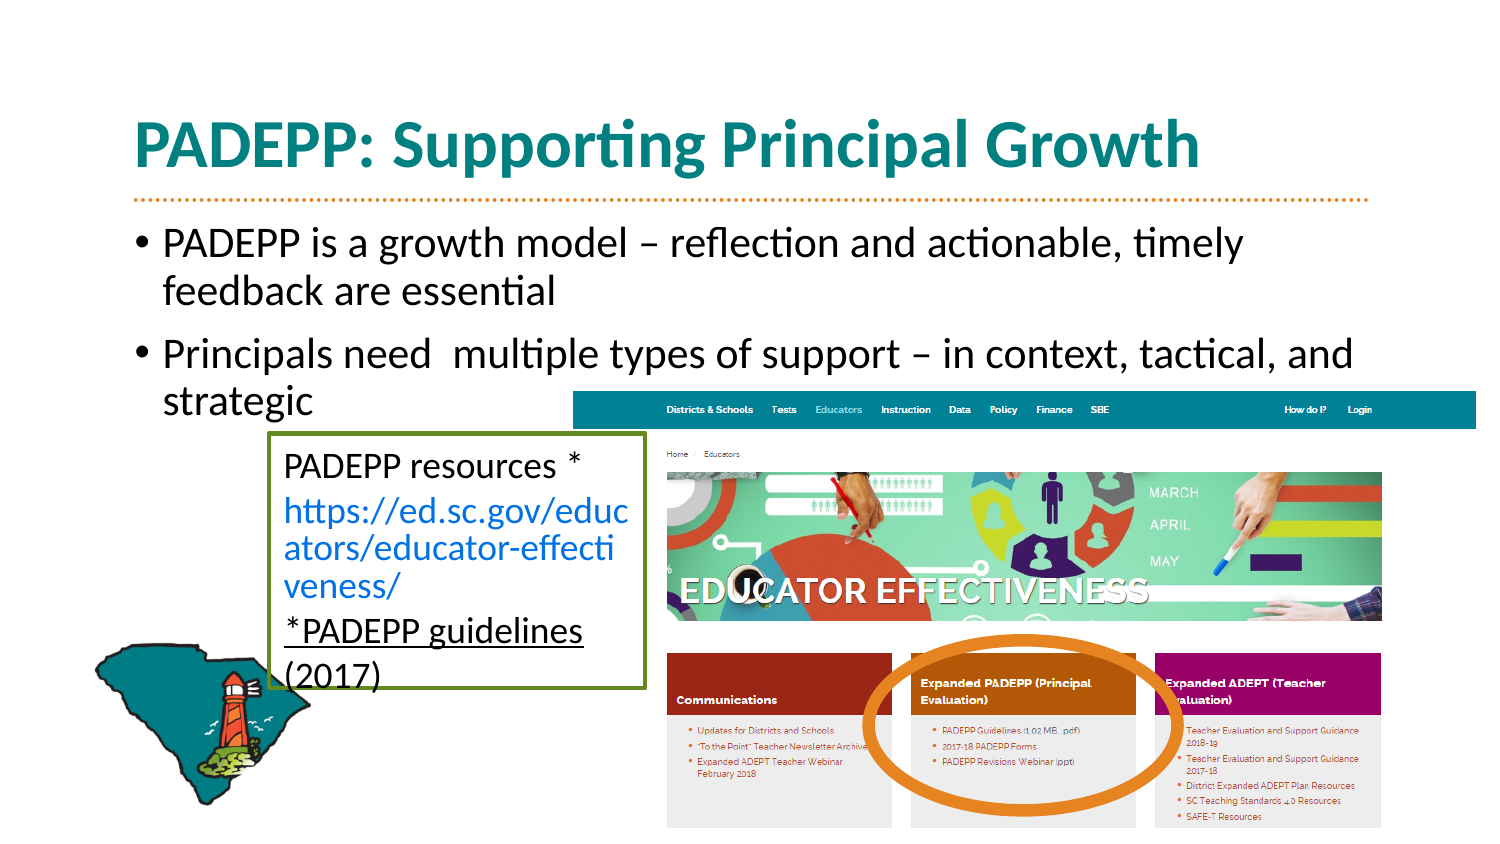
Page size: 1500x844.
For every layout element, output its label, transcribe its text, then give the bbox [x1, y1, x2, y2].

picture [570, 388, 1480, 836]
title PADEPP: Supporting Principal Growth [134, 24, 1366, 182]
picture [82, 602, 323, 843]
text_box PADEPP resources *https://ed.sc.gov/educators/educator-effectiveness/ *PADEPP guidelines (2017) [268, 433, 570, 688]
list PADEPP is a growth model – reflection and actionable, timely feedback are essential Principals need multiple types of support – in context, tactical, and strategic [134, 220, 1366, 428]
